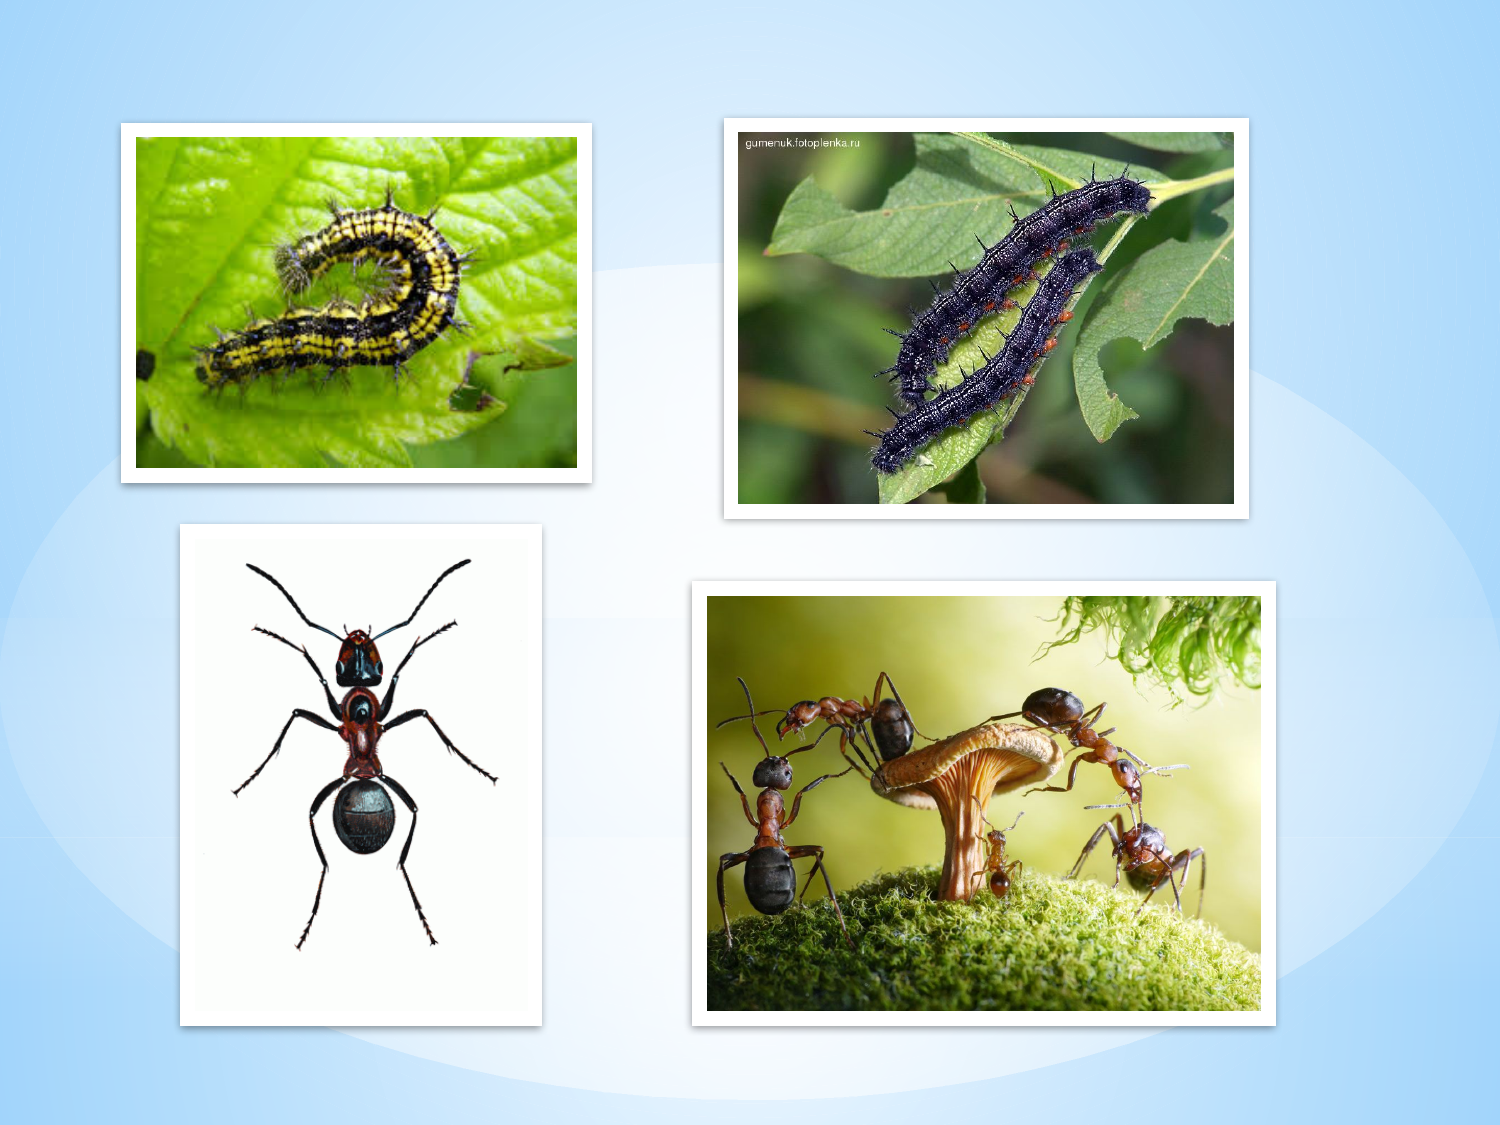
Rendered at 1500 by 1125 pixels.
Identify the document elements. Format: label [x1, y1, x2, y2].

picture [194, 538, 528, 1012]
picture [737, 131, 1235, 505]
list [135, 136, 578, 469]
picture [706, 595, 1262, 1012]
